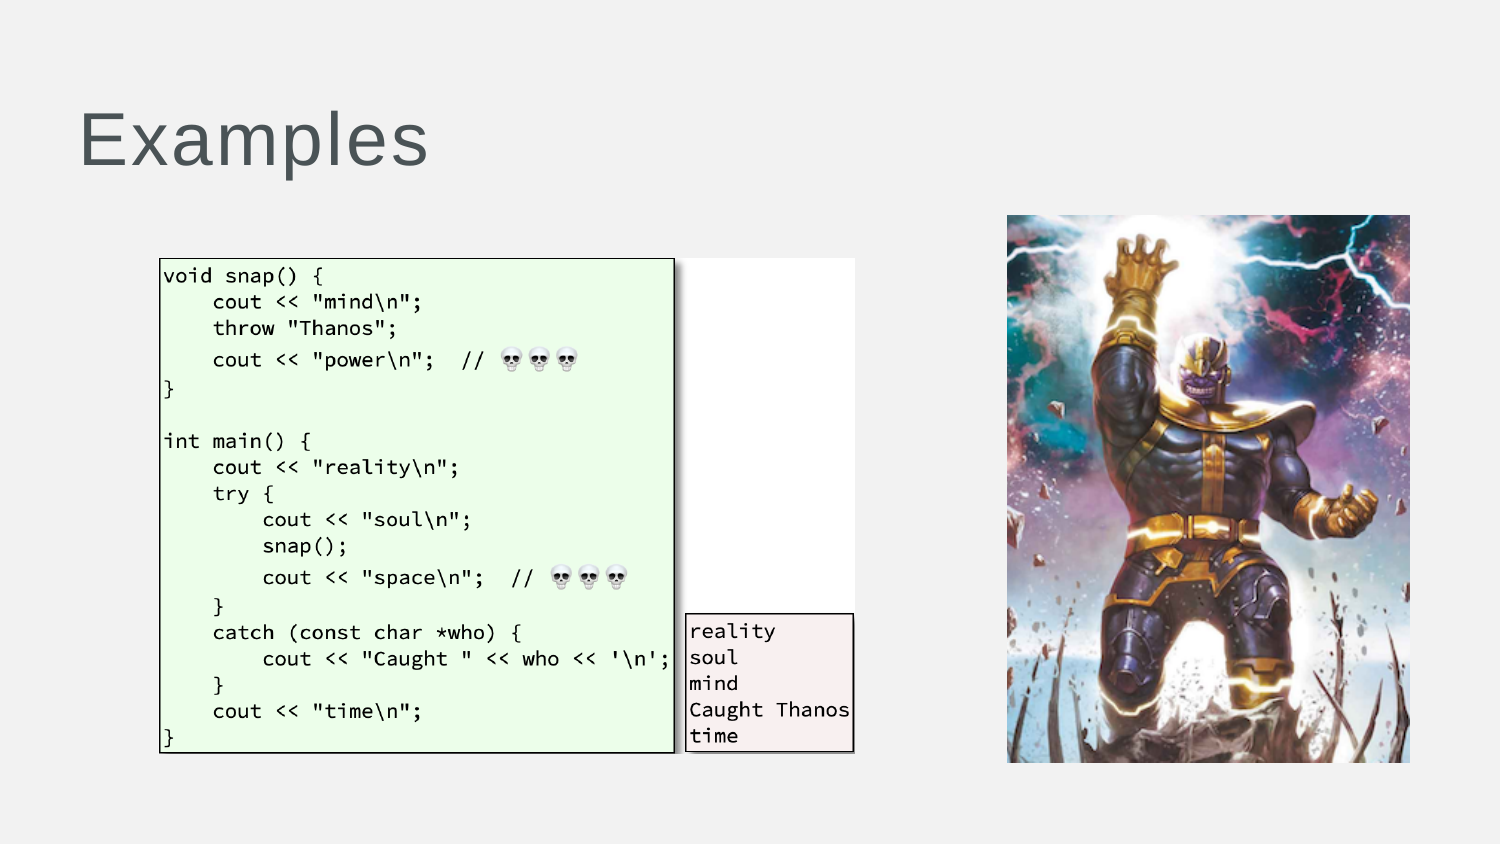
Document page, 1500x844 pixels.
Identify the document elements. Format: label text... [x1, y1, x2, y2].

title Examples [66, 79, 1434, 194]
picture [1007, 215, 1410, 763]
picture [158, 258, 855, 755]
